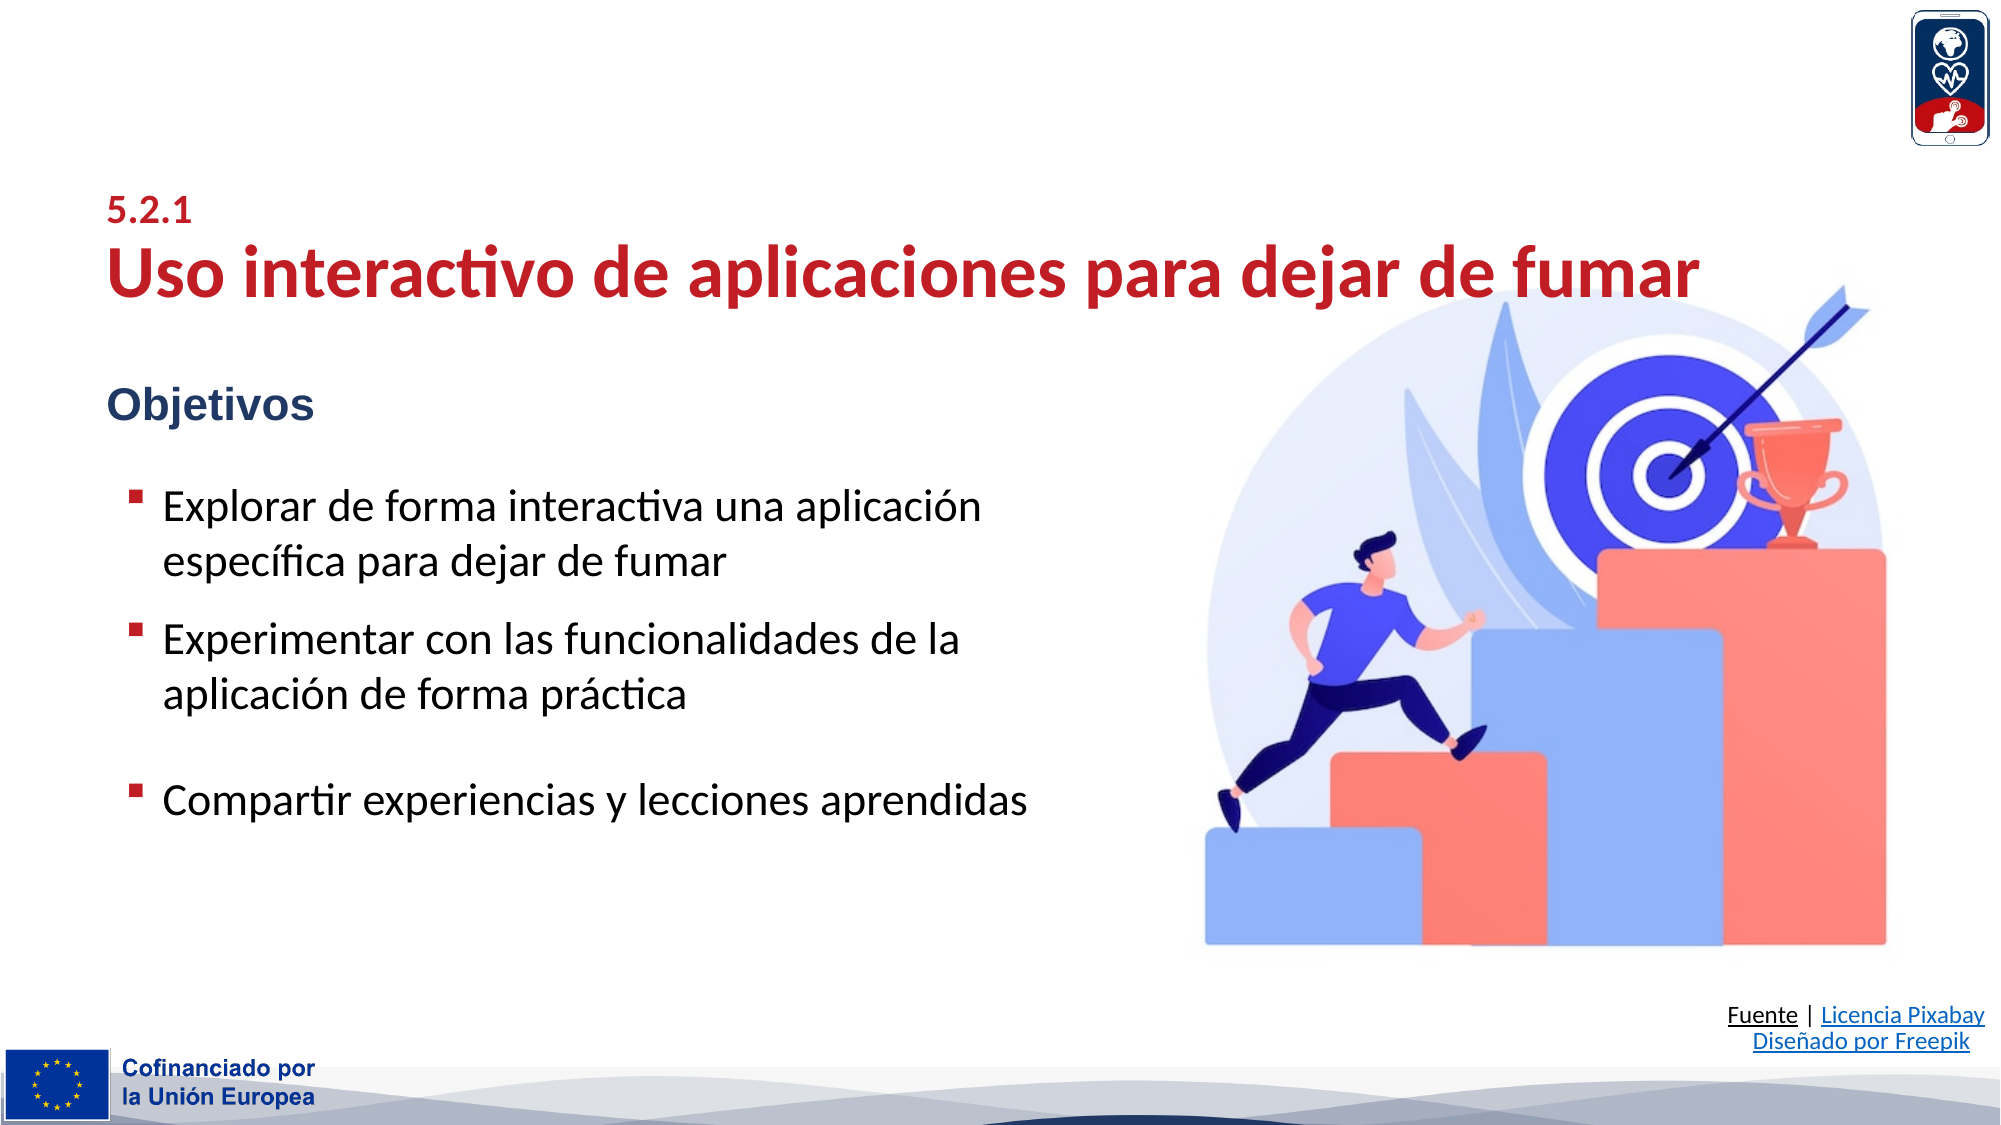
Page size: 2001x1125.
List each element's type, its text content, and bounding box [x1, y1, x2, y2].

text_box Diseñado por Freepik [984, 1016, 1985, 1062]
picture [0, 1044, 2001, 1125]
title 5.2.1 Uso interactivo de aplicaciones para dejar de fumar [91, 177, 1093, 324]
list Explorar de forma interactiva una aplicación específica para dejar de fumar Experimentar con las funcionalidades de la aplicación de forma práctica Compartir experiencias y lecciones aprendidas [110, 467, 1073, 888]
picture [1911, 10, 1990, 146]
picture [1093, 177, 1999, 1054]
list Objetivos [91, 354, 938, 437]
